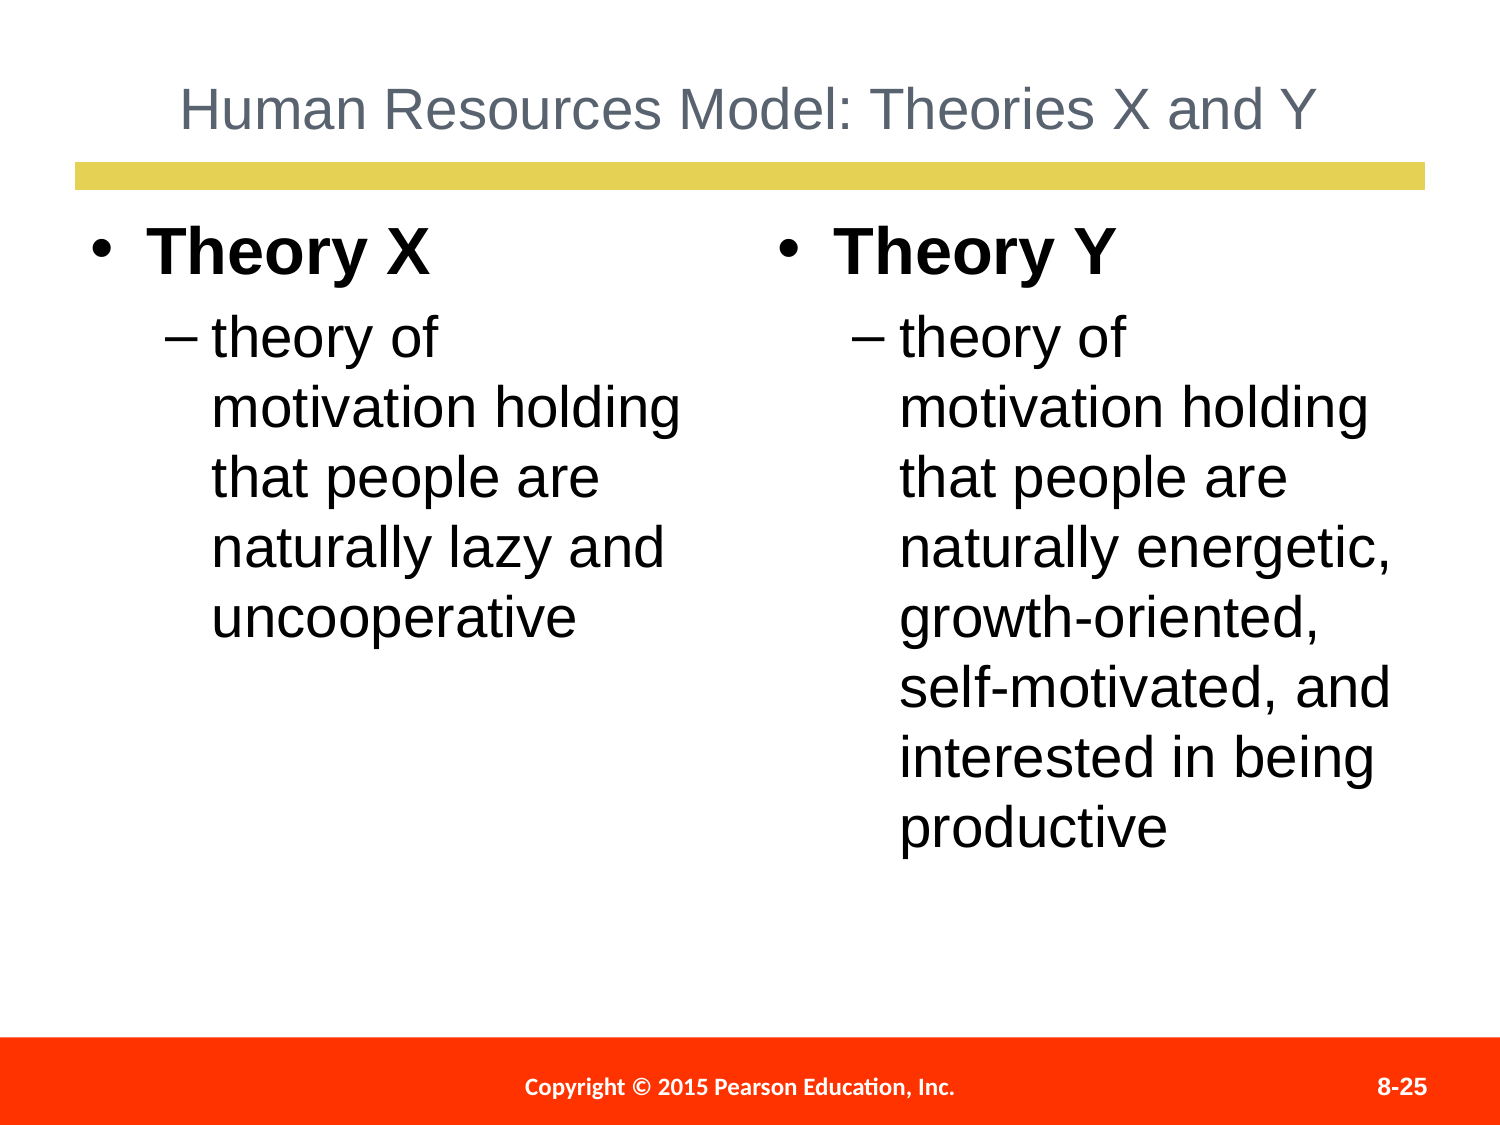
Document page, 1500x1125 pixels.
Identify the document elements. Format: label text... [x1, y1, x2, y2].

list Theory X theory of motivation holding that people are naturally lazy and uncooperative [74, 199, 713, 1006]
text_box Theory Y theory of motivation holding that people are naturally energetic, growth-oriented, self-motivated, and interested in being productive [762, 199, 1413, 1005]
title Human Resources Model: Theories X and Y [74, 12, 1426, 201]
